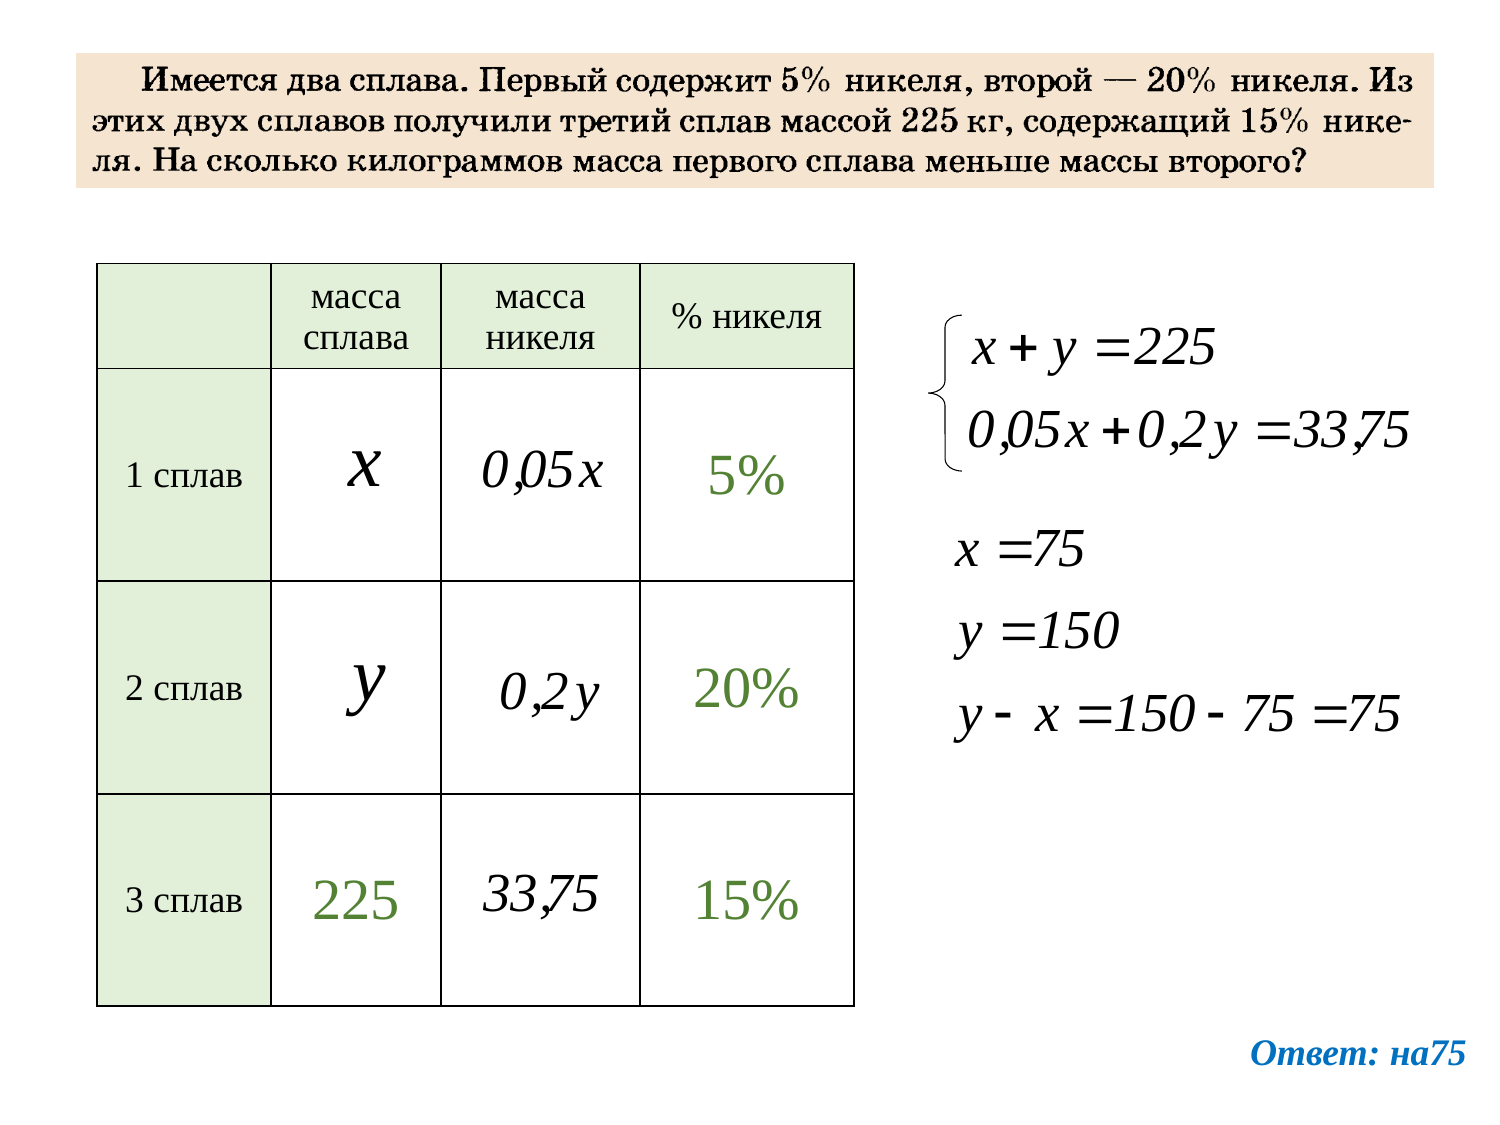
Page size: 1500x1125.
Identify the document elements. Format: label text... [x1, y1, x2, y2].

table_cell 1 сплав [98, 369, 270, 580]
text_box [475, 860, 609, 930]
table_cell 5% [641, 369, 853, 580]
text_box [333, 436, 397, 506]
table_cell 2 сплав [98, 582, 270, 793]
table_cell 3 сплав [98, 795, 270, 1005]
table_cell 20% [641, 582, 853, 793]
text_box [493, 658, 609, 732]
text_box [928, 314, 962, 472]
table_cell [442, 369, 639, 580]
table_header масса сплава [272, 264, 440, 368]
table_cell 225 [272, 795, 440, 1005]
table_cell [442, 582, 639, 793]
table_header [98, 264, 270, 368]
table_cell [442, 795, 639, 1005]
table_header масса никеля [442, 264, 639, 368]
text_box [944, 515, 1413, 755]
table_cell [272, 582, 440, 793]
table_cell [272, 369, 440, 580]
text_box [338, 876, 416, 1021]
table_cell 15% [641, 795, 853, 1005]
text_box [475, 436, 614, 506]
picture [75, 52, 1434, 188]
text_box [333, 649, 403, 732]
table_header % никеля [641, 264, 853, 368]
text_box Ответ: на75 [1235, 1020, 1482, 1081]
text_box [961, 315, 1421, 472]
